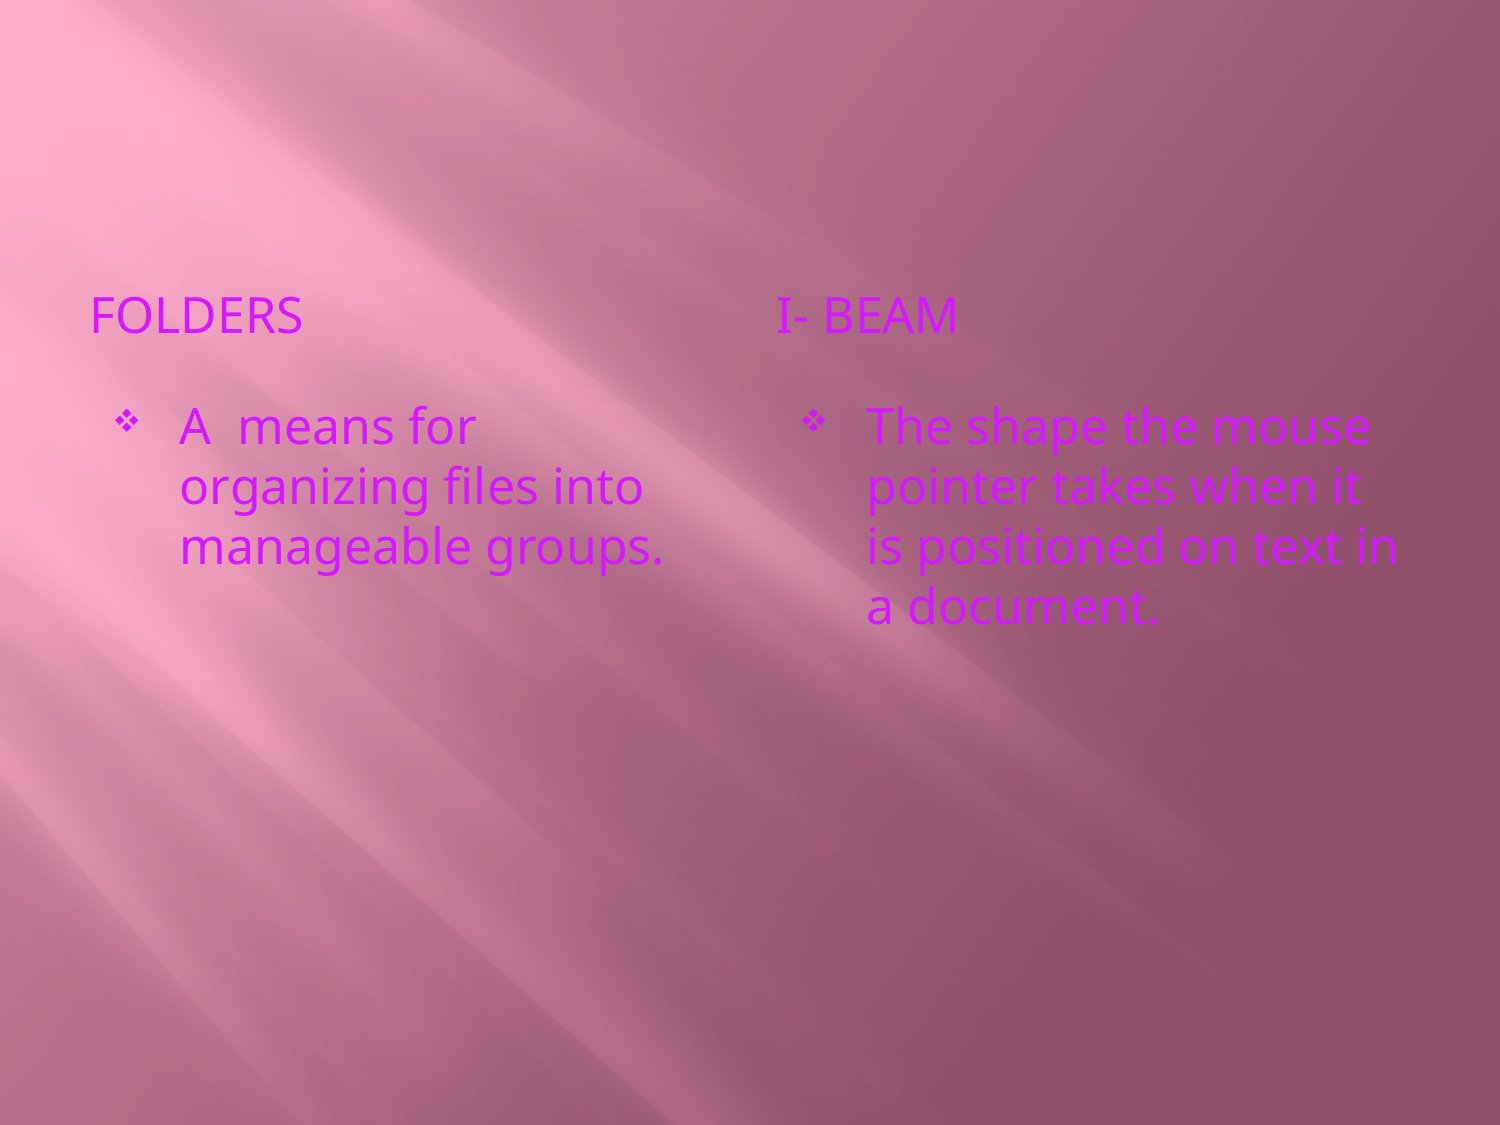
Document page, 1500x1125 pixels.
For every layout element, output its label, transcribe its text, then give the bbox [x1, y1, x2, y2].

list The shape the mouse pointer takes when it is positioned on text in a document. [761, 387, 1425, 1005]
list I- beam [761, 251, 1425, 375]
list A means for organizing files into manageable groups. [75, 387, 738, 1005]
list Folders [75, 251, 738, 375]
